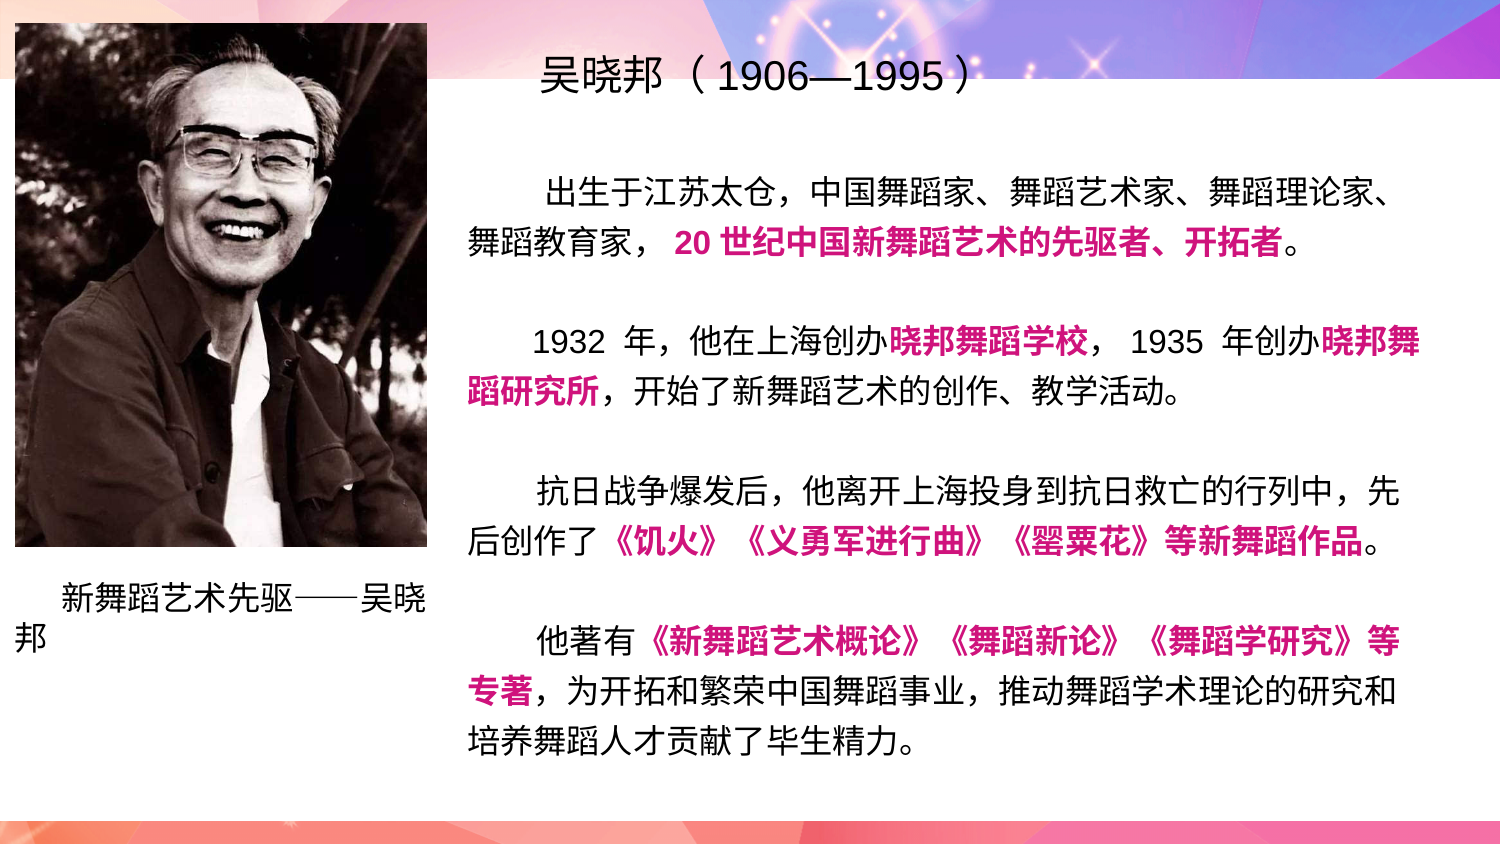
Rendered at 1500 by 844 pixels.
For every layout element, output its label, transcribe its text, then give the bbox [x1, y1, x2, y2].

picture [0, 0, 1500, 79]
text_box 吴晓邦（1906—1995） 出生于江苏太仓，中国舞蹈家、舞蹈艺术家、舞蹈理论家、舞蹈教育家，20世纪中国新舞蹈艺术的先驱者、开拓者。 1932 年，他在上海创办晓邦舞蹈学校，1935 年创办晓邦舞蹈研究所，开始了新舞蹈艺术的创作、教学活动。 抗日战争爆发后，他离开上海投身到抗日救亡的行列中，先后创作了《饥火》《义勇军进行曲》《罂粟花》等新舞蹈作品。 他著有《新舞蹈艺术概论》《舞蹈新论》《舞蹈学研究》等专著，为开拓和繁荣中国舞蹈事业，推动舞蹈学术理论的研究和培养舞蹈人才贡献了毕生精力。 [452, 28, 1443, 771]
picture [0, 821, 1500, 844]
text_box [0, 24, 443, 652]
